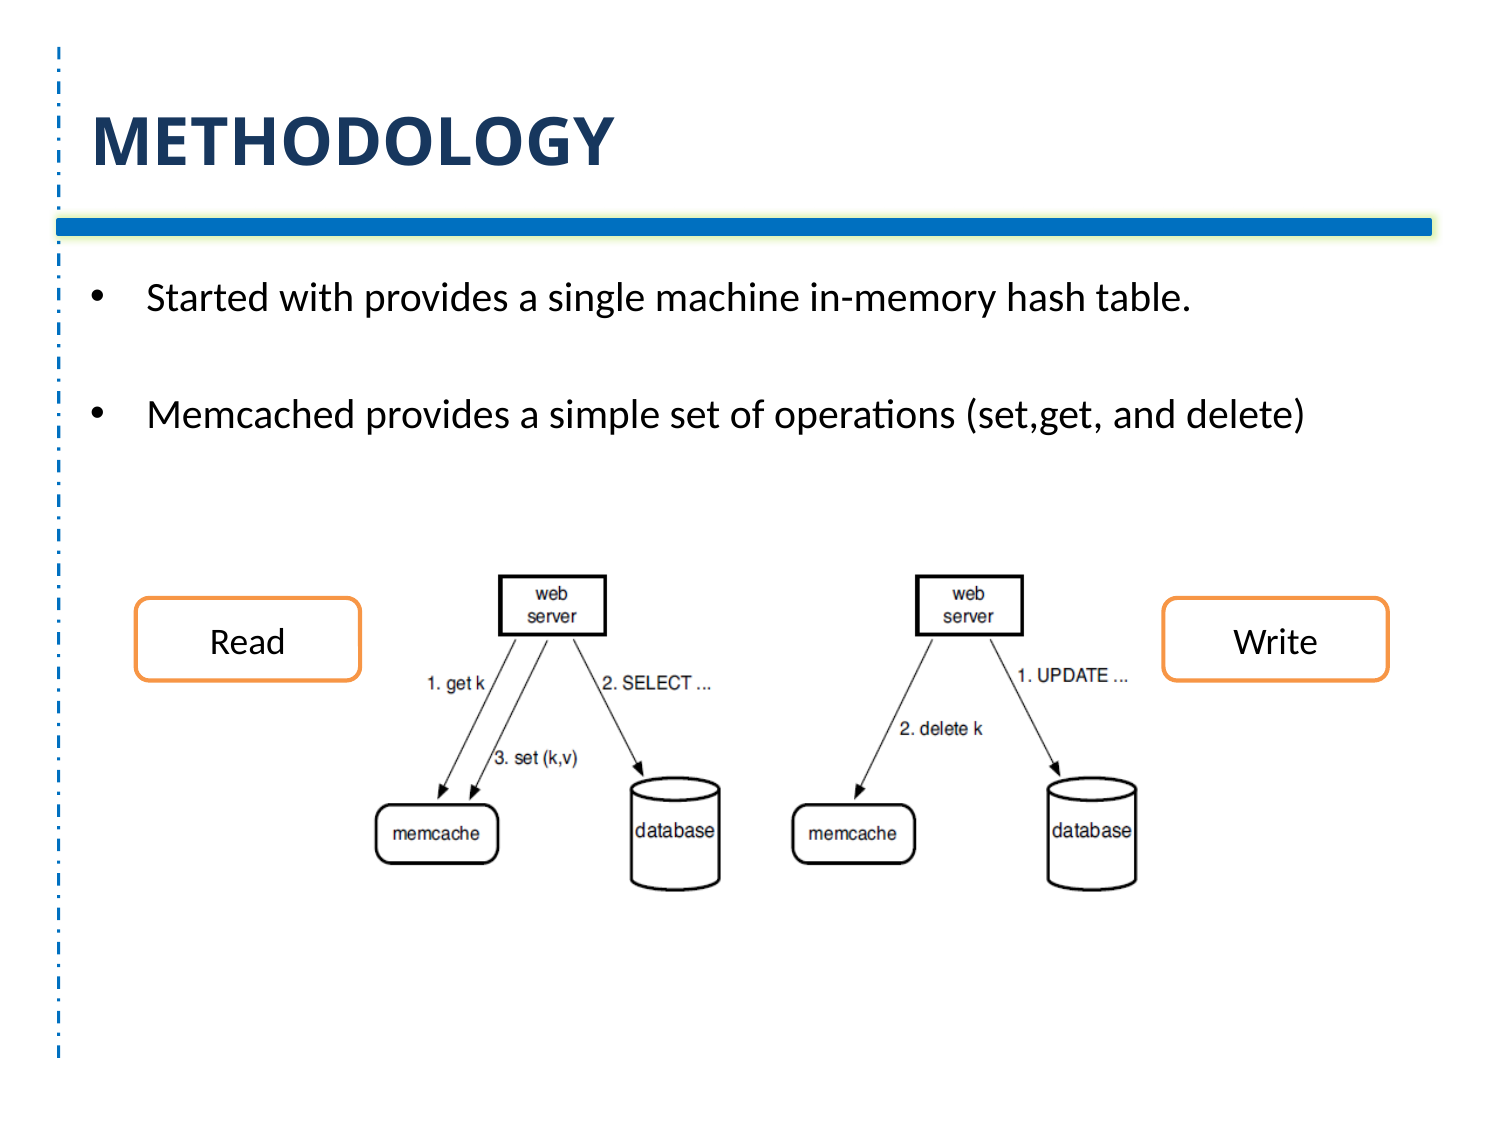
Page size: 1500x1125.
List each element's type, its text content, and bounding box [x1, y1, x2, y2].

picture [359, 538, 1223, 941]
title METHODOLOGY [75, 45, 1425, 211]
text_box Write [1227, 595, 1390, 683]
text_box [56, 218, 1432, 236]
text_box Read [133, 595, 354, 683]
list Started with provides a single machine in-memory hash table. Memcached provides a simple set of operations (set,get, and delete) [75, 262, 1425, 1055]
